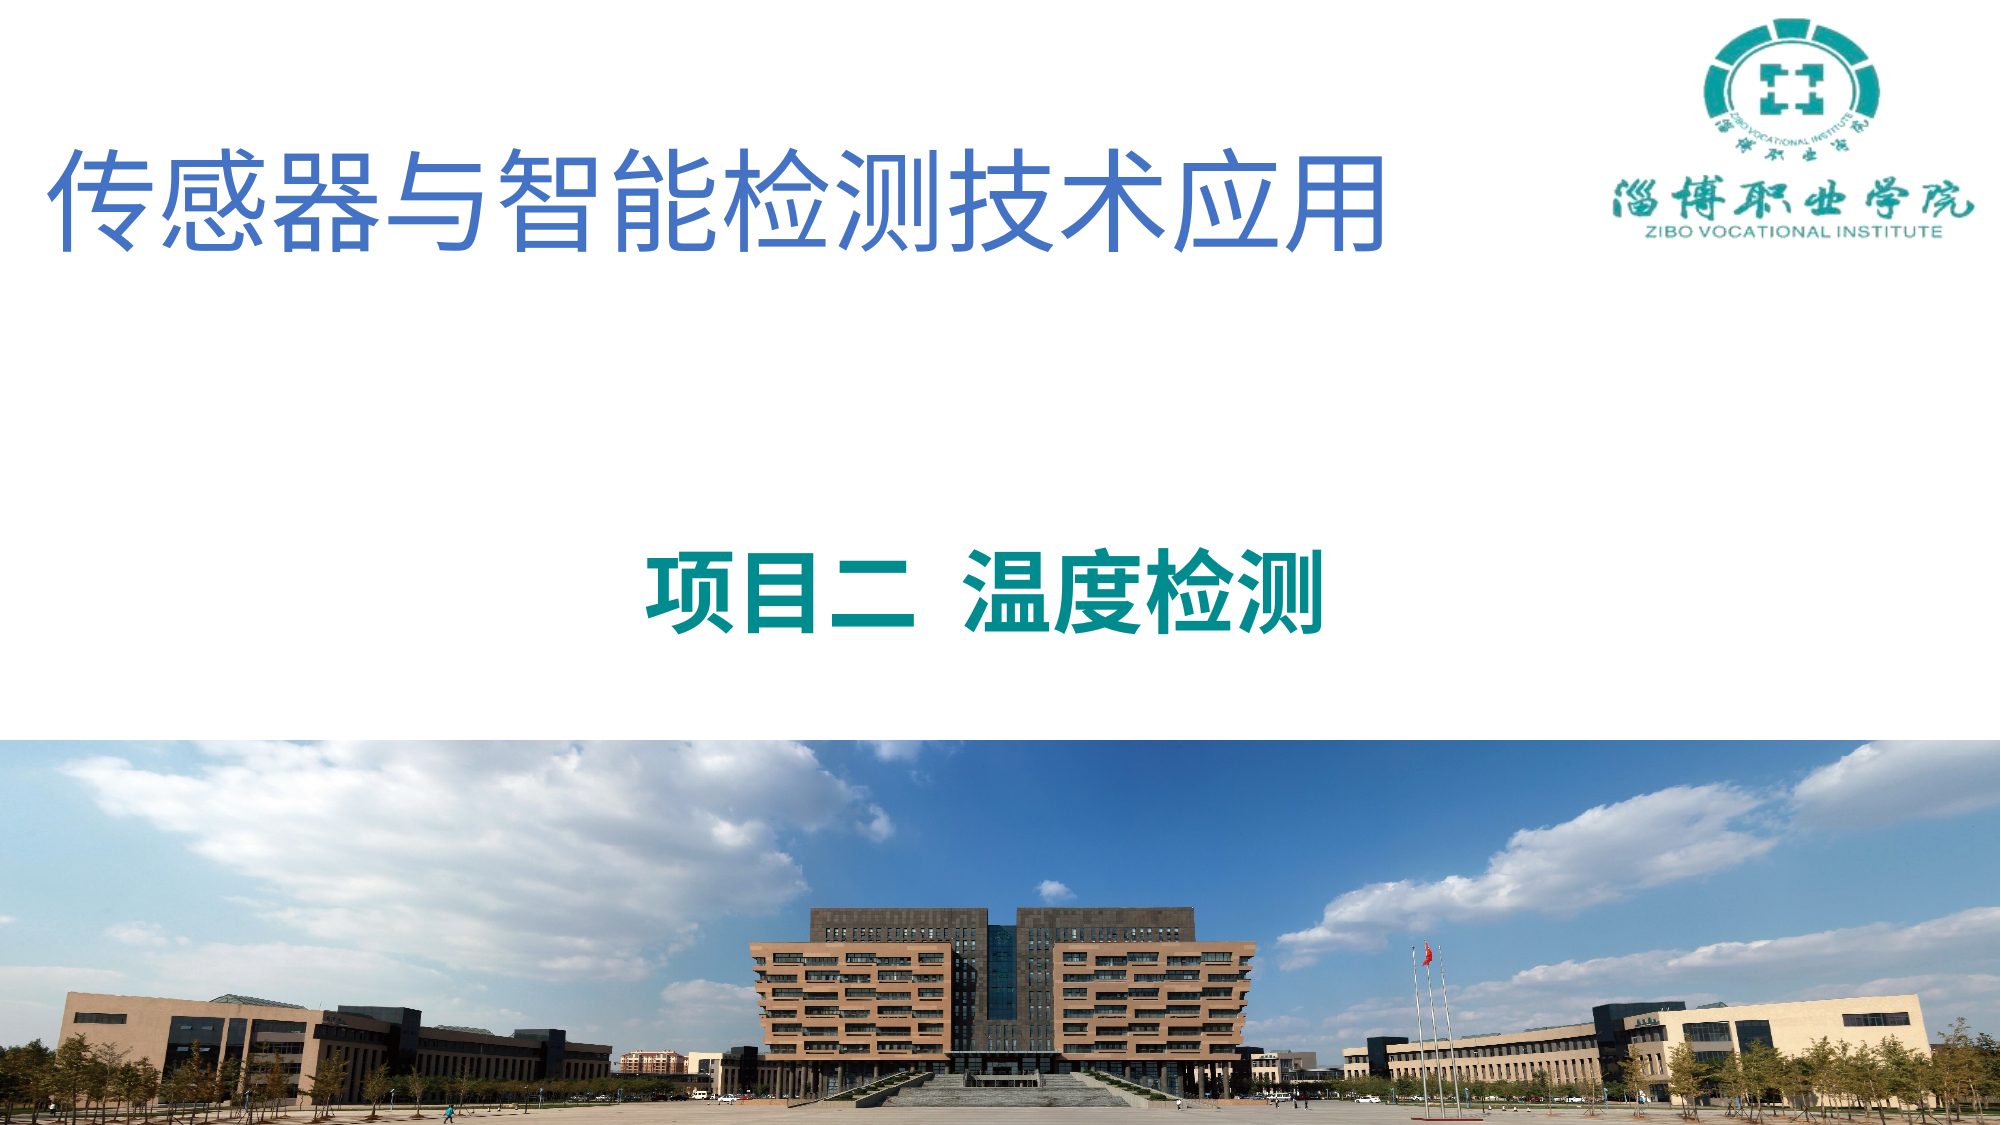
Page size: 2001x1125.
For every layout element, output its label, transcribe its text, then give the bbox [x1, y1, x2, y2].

picture [0, 740, 2000, 1125]
text_box 传感器与智能检测技术应用 [30, 123, 1411, 274]
picture [1581, 4, 2000, 253]
text_box 项目二 温度检测 [629, 527, 1436, 652]
